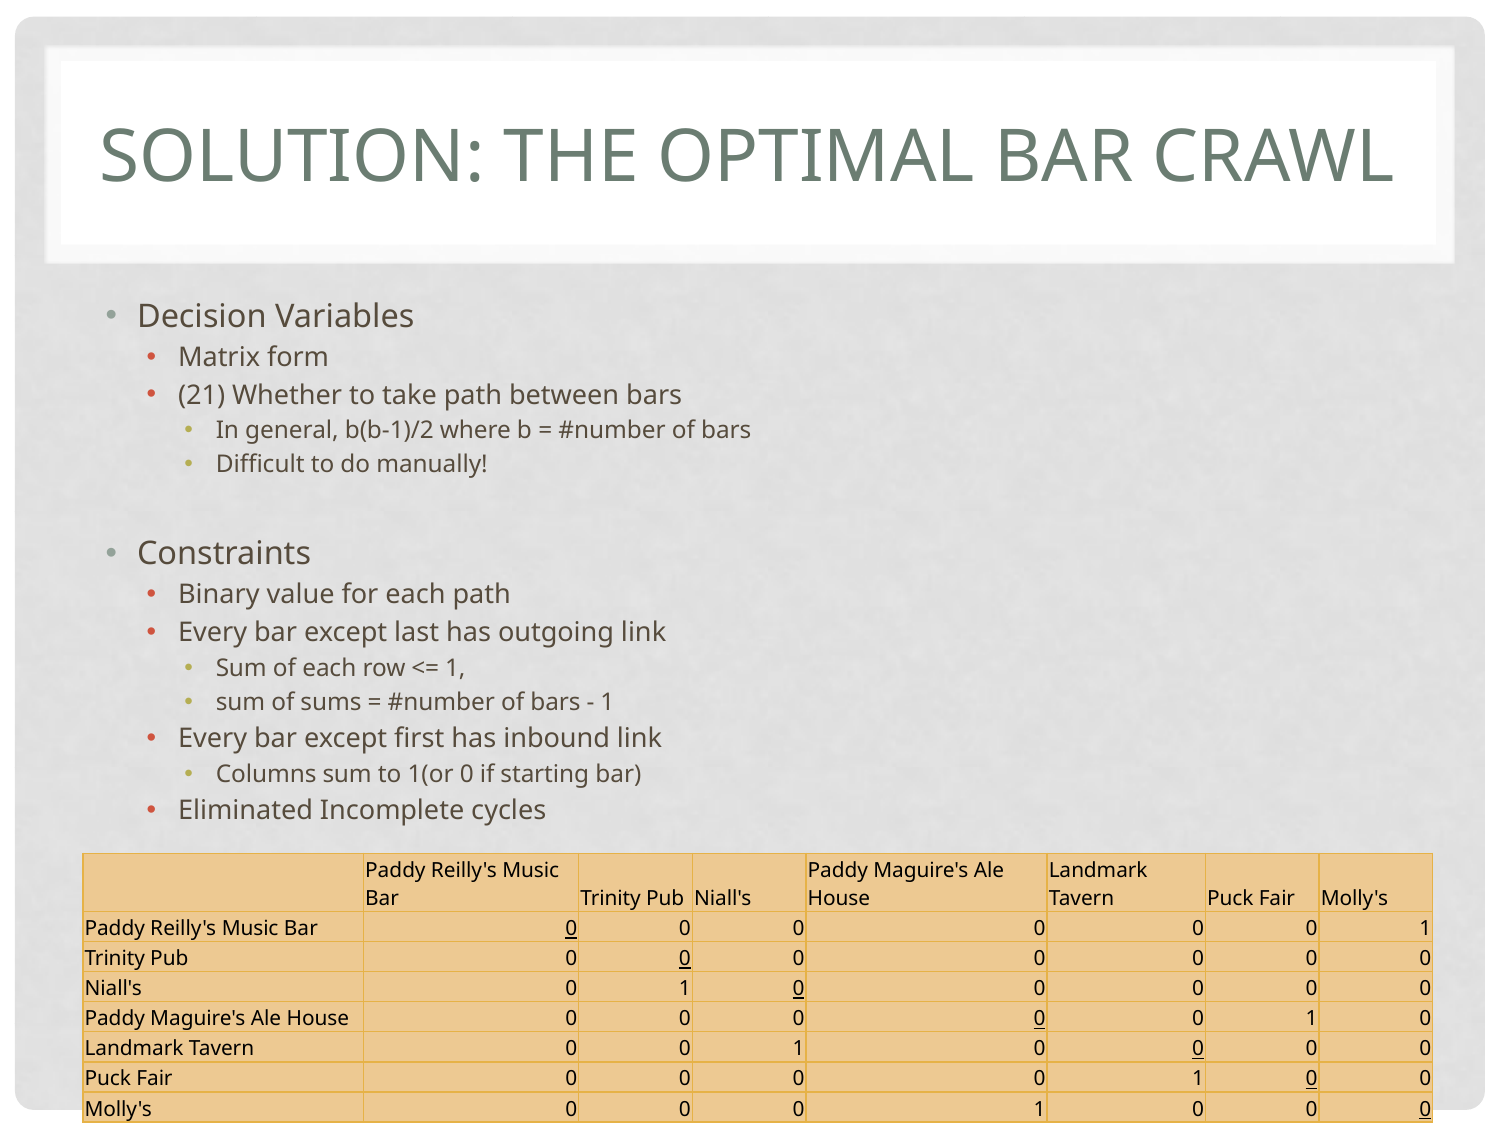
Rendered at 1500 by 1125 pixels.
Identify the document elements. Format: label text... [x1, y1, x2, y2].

table_cell 0 [1206, 1093, 1318, 1121]
table_cell 0 [364, 1063, 578, 1091]
table_cell 1 [1320, 912, 1432, 941]
table_cell Niall's [84, 972, 363, 1001]
table_cell 0 [1206, 972, 1318, 1001]
table_cell 0 [579, 1093, 692, 1121]
table_cell 0 [1048, 1002, 1205, 1031]
table_cell 0 [579, 1063, 692, 1091]
table_cell 0 [1206, 942, 1318, 971]
table_cell 0 [364, 942, 578, 971]
table_cell 0 [807, 942, 1046, 971]
table_cell 0 [693, 1063, 805, 1091]
table_cell 0 [579, 942, 692, 971]
table_cell 0 [1320, 942, 1432, 971]
table_header Paddy Reilly's Music Bar [364, 854, 578, 911]
table_cell Puck Fair [84, 1063, 363, 1091]
table_cell 0 [1320, 1093, 1432, 1121]
table_cell 1 [579, 972, 692, 1001]
table_cell 0 [807, 1063, 1046, 1091]
table_cell 0 [1320, 1002, 1432, 1031]
table_header Molly's [1320, 854, 1432, 911]
table_cell 0 [693, 1093, 805, 1121]
table_header Puck Fair [1206, 854, 1318, 911]
table_cell 0 [1206, 1032, 1318, 1061]
table_cell 0 [807, 912, 1046, 941]
table_header Landmark Tavern [1048, 854, 1205, 911]
table_cell Paddy Reilly's Music Bar [84, 912, 363, 941]
table_cell 1 [1048, 1063, 1205, 1091]
table_header Niall's [693, 854, 805, 911]
table_cell 0 [1206, 912, 1318, 941]
table_cell 1 [1206, 1002, 1318, 1031]
table_cell 0 [1048, 1032, 1205, 1061]
table_cell 0 [364, 1032, 578, 1061]
table_cell 1 [807, 1093, 1046, 1121]
table_cell 0 [579, 1002, 692, 1031]
table_cell 0 [1048, 912, 1205, 941]
table_cell 0 [693, 942, 805, 971]
table_cell 0 [1320, 1032, 1432, 1061]
table_cell 0 [807, 972, 1046, 1001]
table_cell Trinity Pub [84, 942, 363, 971]
table_cell 0 [579, 912, 692, 941]
table_cell Molly's [84, 1093, 363, 1121]
table_cell 0 [1320, 972, 1432, 1001]
table_cell 0 [579, 1032, 692, 1061]
table_cell 1 [693, 1032, 805, 1061]
table_cell 0 [364, 972, 578, 1001]
table_cell 0 [693, 1002, 805, 1031]
table_header [84, 854, 363, 911]
table_cell 0 [693, 972, 805, 1001]
table_cell 0 [364, 912, 578, 941]
table_cell 0 [807, 1032, 1046, 1061]
table_header Trinity Pub [579, 854, 692, 911]
table_cell 0 [364, 1002, 578, 1031]
table_cell 0 [807, 1002, 1046, 1031]
table_header Paddy Maguire's Ale House [807, 854, 1046, 911]
table_cell Landmark Tavern [84, 1032, 363, 1061]
title Solution: The optimal bar crawl [69, 66, 1425, 238]
table_cell 0 [1320, 1063, 1432, 1091]
table_cell 0 [364, 1093, 578, 1121]
list Decision Variables Matrix form (21) Whether to take path between bars In general, b(b-1)/2 where b = #number of bars Difficult to do manually! Constraints Binary value for each path Every bar except last has outgoing link Sum of each row <= 1, sum of sums = #number of bars - 1 Every bar except first has inbound link Columns sum to 1(or 0 if starting bar) Eliminated Incomplete cycles [75, 287, 1425, 839]
table_cell 0 [1206, 1063, 1318, 1091]
table_cell Paddy Maguire's Ale House [84, 1002, 363, 1031]
table_cell 0 [1048, 972, 1205, 1001]
table_cell 0 [1048, 1093, 1205, 1121]
table_cell 0 [693, 912, 805, 941]
table_cell 0 [1048, 942, 1205, 971]
